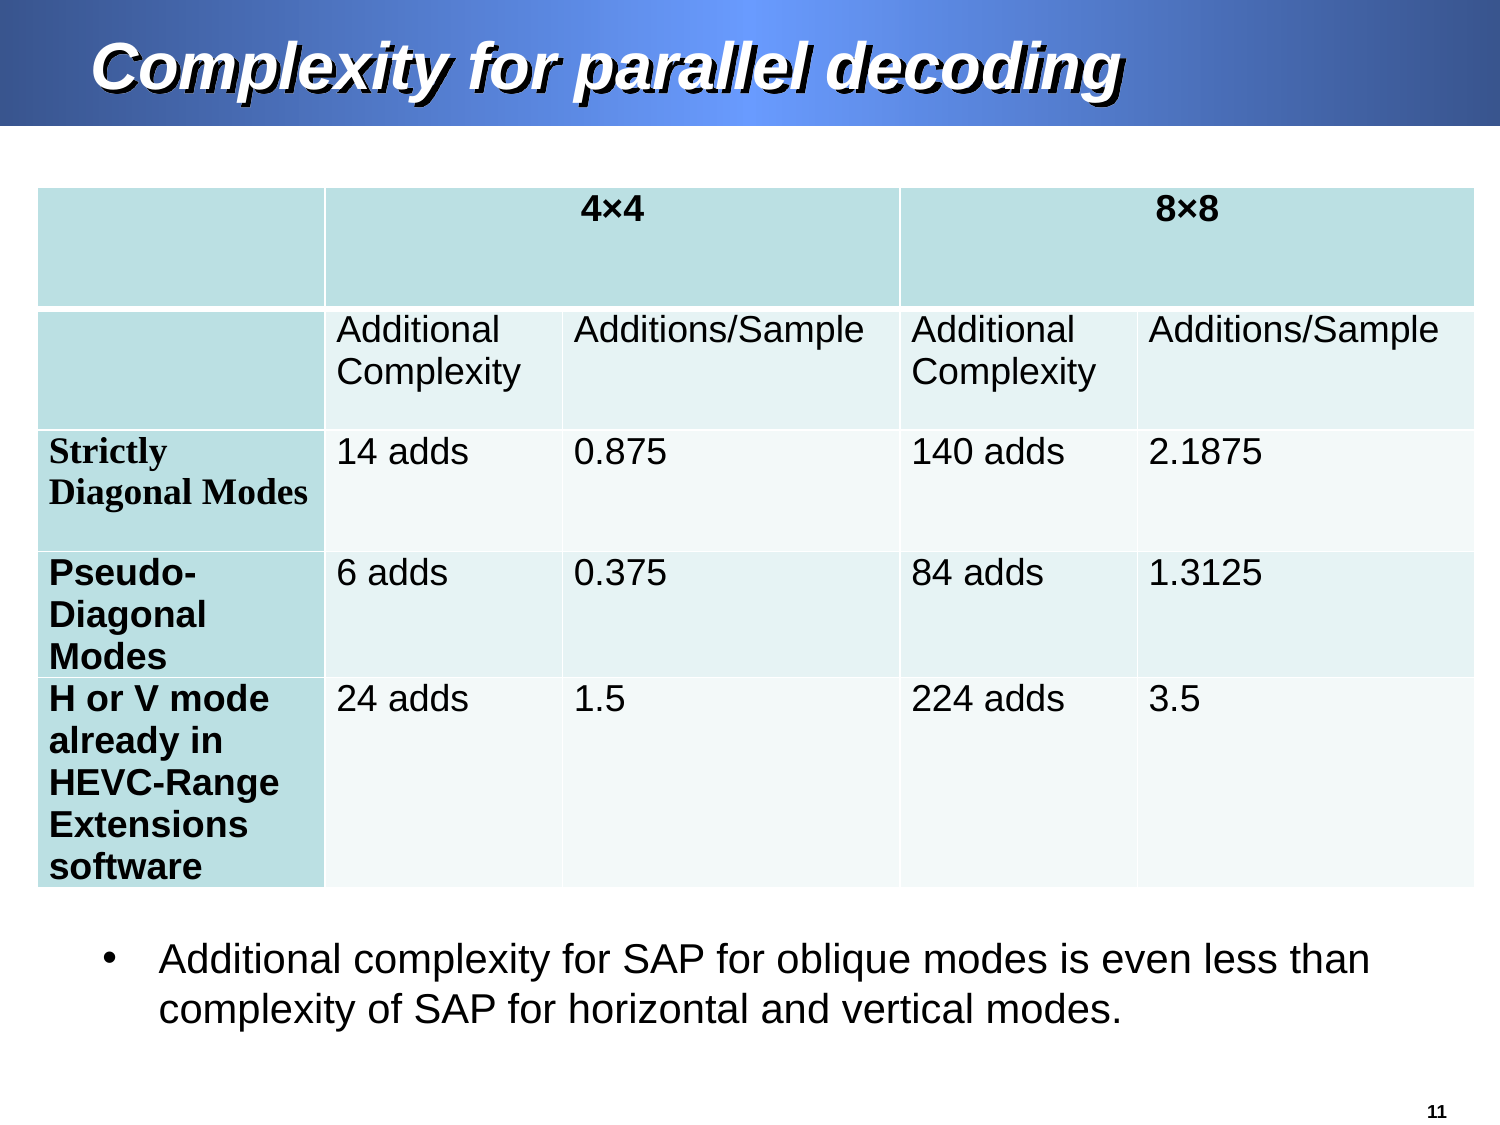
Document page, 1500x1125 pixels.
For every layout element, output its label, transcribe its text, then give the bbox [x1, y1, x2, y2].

table_cell 1.5 [563, 678, 899, 887]
table_cell Pseudo-Diagonal Modes [38, 552, 324, 677]
table_cell 1.3125 [1138, 552, 1474, 677]
table_cell 6 adds [326, 552, 562, 677]
table_cell 84 adds [901, 552, 1137, 677]
table_cell 0.375 [563, 552, 899, 677]
table_cell 140 adds [901, 431, 1137, 551]
table_cell Additions/Sample [1138, 312, 1474, 429]
table_header 8×8 [901, 188, 1474, 306]
slide_number 11 [1368, 1091, 1500, 1125]
table_cell H or V mode already in HEVC-Range Extensions software [38, 678, 324, 887]
table_cell 3.5 [1138, 678, 1474, 887]
title Complexity for parallel decoding [74, 12, 1500, 126]
table_cell 2.1875 [1138, 431, 1474, 551]
table_cell [38, 312, 324, 429]
table_cell Additional Complexity [901, 312, 1137, 429]
table_cell 0.875 [563, 431, 899, 551]
table_header [38, 188, 324, 306]
table_cell 24 adds [326, 678, 562, 887]
table_cell Additions/Sample [563, 312, 899, 429]
table_cell 14 adds [326, 431, 562, 551]
text_box Additional complexity for SAP for oblique modes is even less than complexity of SAP for horizontal and vertical modes. [87, 924, 1413, 1040]
table_cell Additional Complexity [326, 312, 562, 429]
table_cell 224 adds [901, 678, 1137, 887]
table_cell Strictly Diagonal Modes [38, 431, 324, 551]
table_header 4×4 [326, 188, 899, 306]
